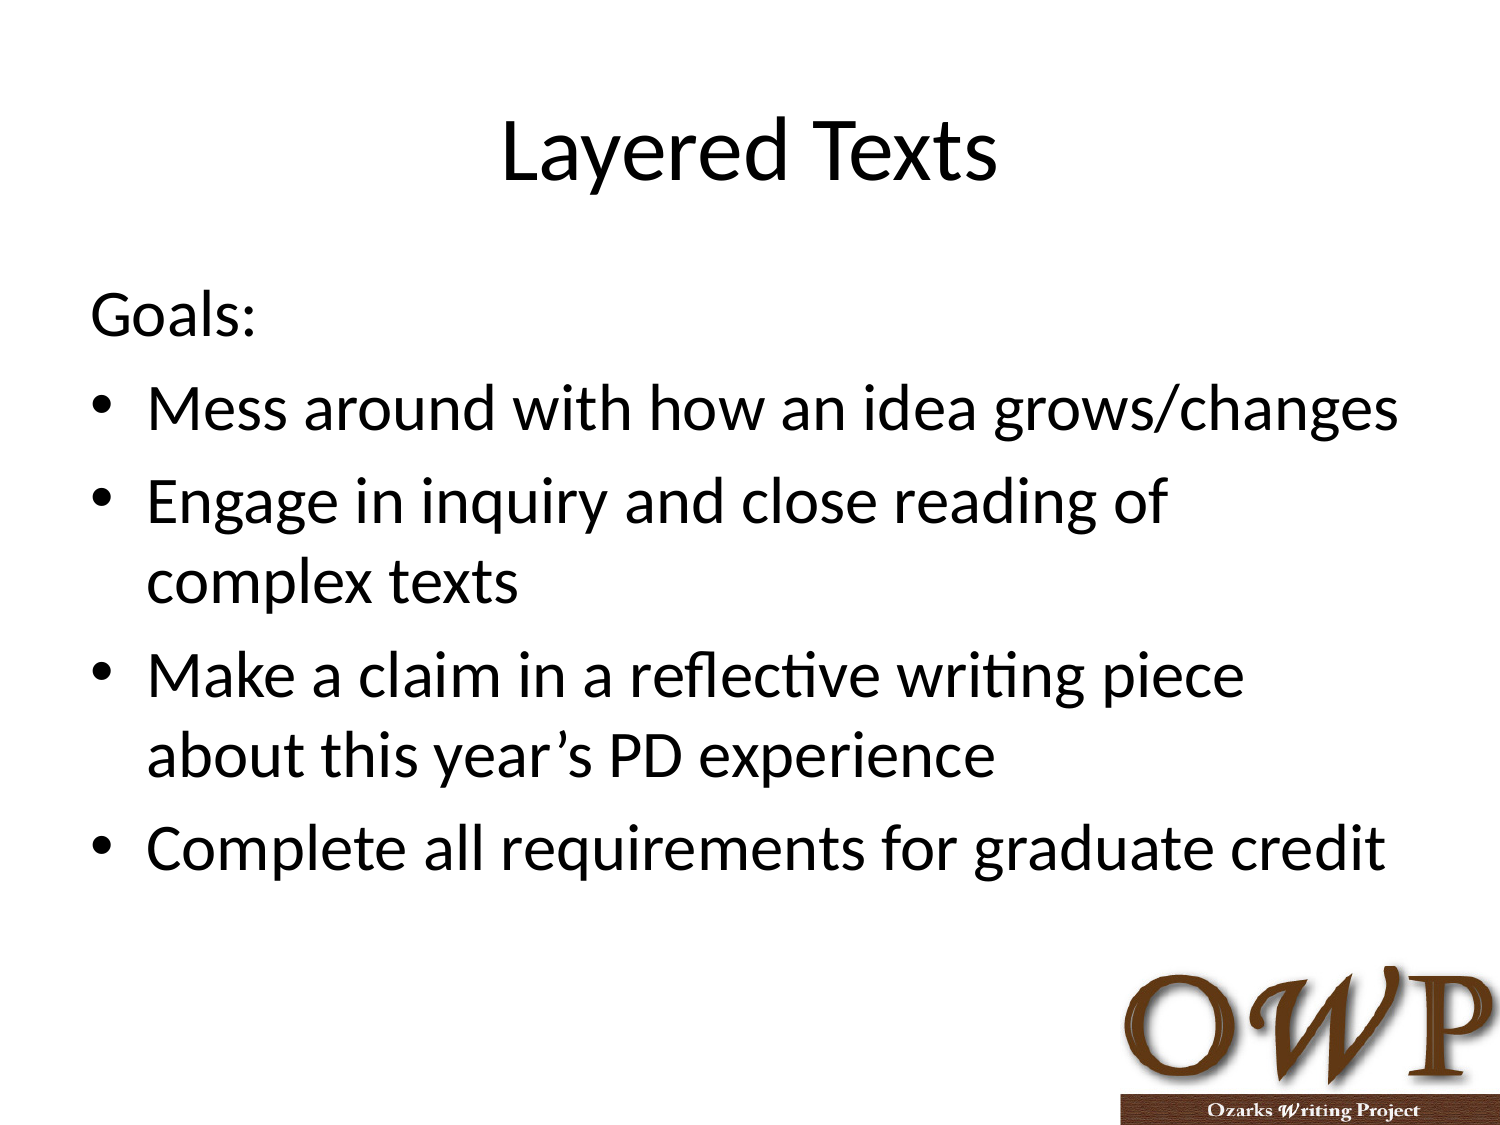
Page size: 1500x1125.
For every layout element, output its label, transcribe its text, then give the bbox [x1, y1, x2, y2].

title Layered Texts [74, 49, 1426, 238]
list Goals: Mess around with how an idea grows/changes Engage in inquiry and close reading of complex texts Make a claim in a reflective writing piece about this year’s PD experience Complete all requirements for graduate credit [74, 262, 1426, 1006]
picture [1120, 957, 1500, 1125]
